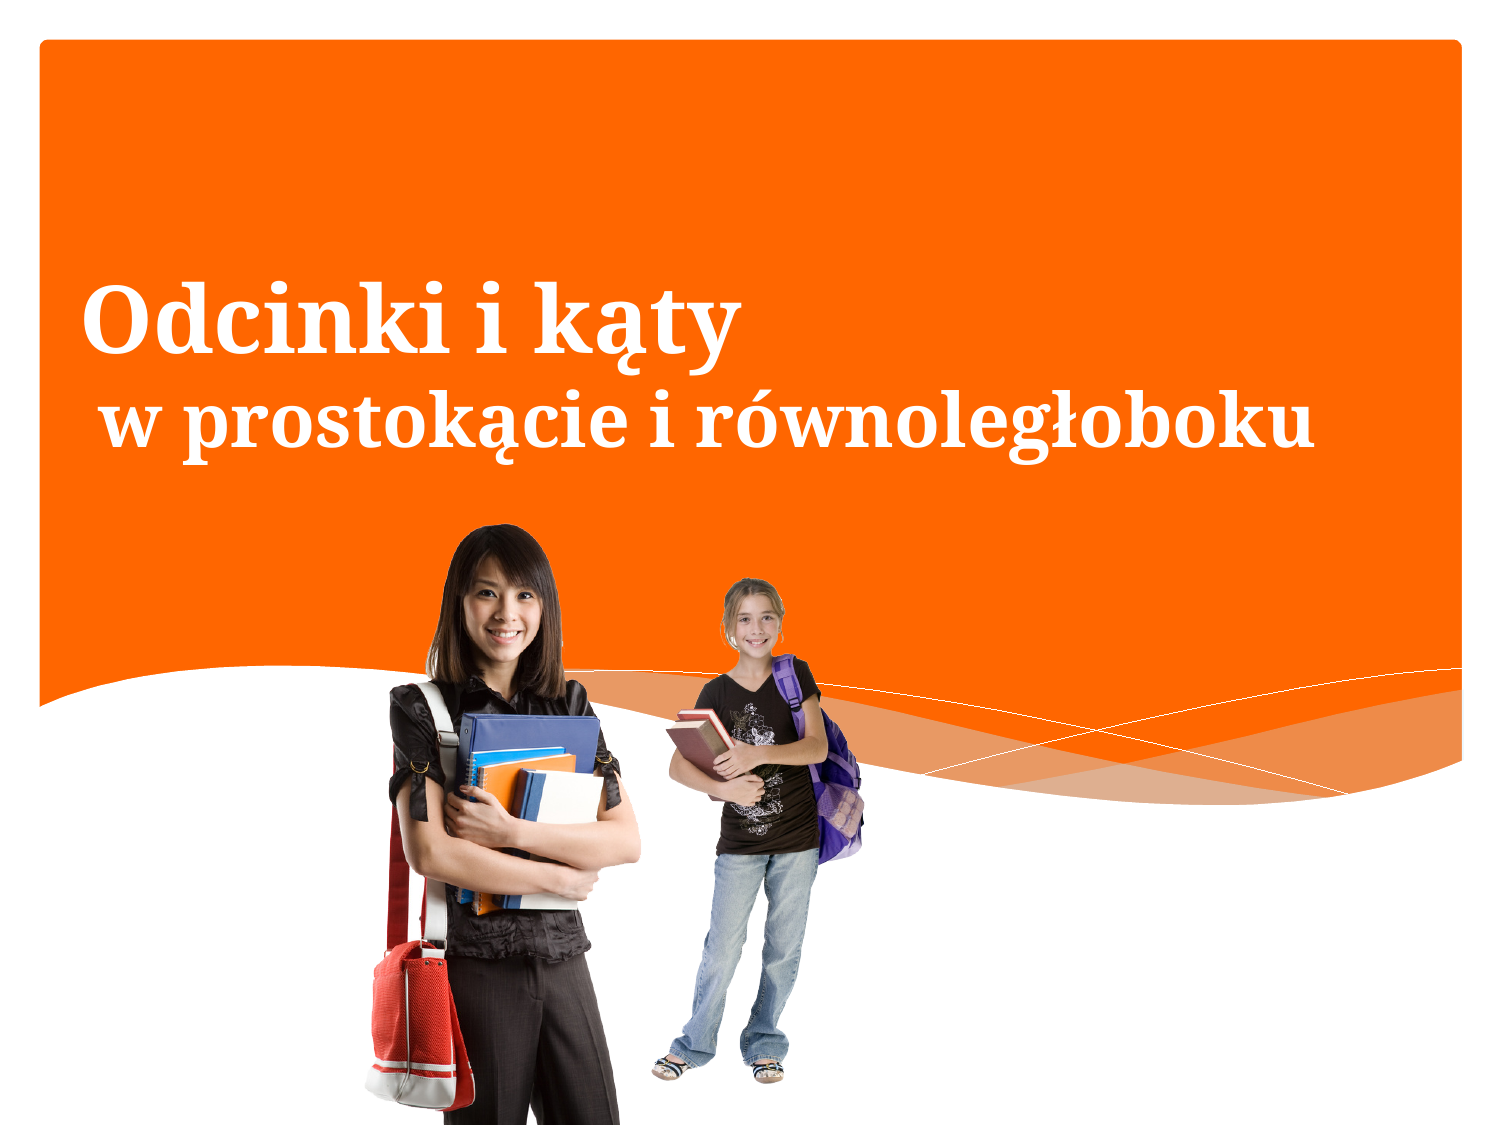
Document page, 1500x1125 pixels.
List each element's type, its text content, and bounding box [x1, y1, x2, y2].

title Odcinki i kąty w prostokącie i równoległoboku [64, 252, 1404, 533]
picture [297, 480, 939, 1125]
